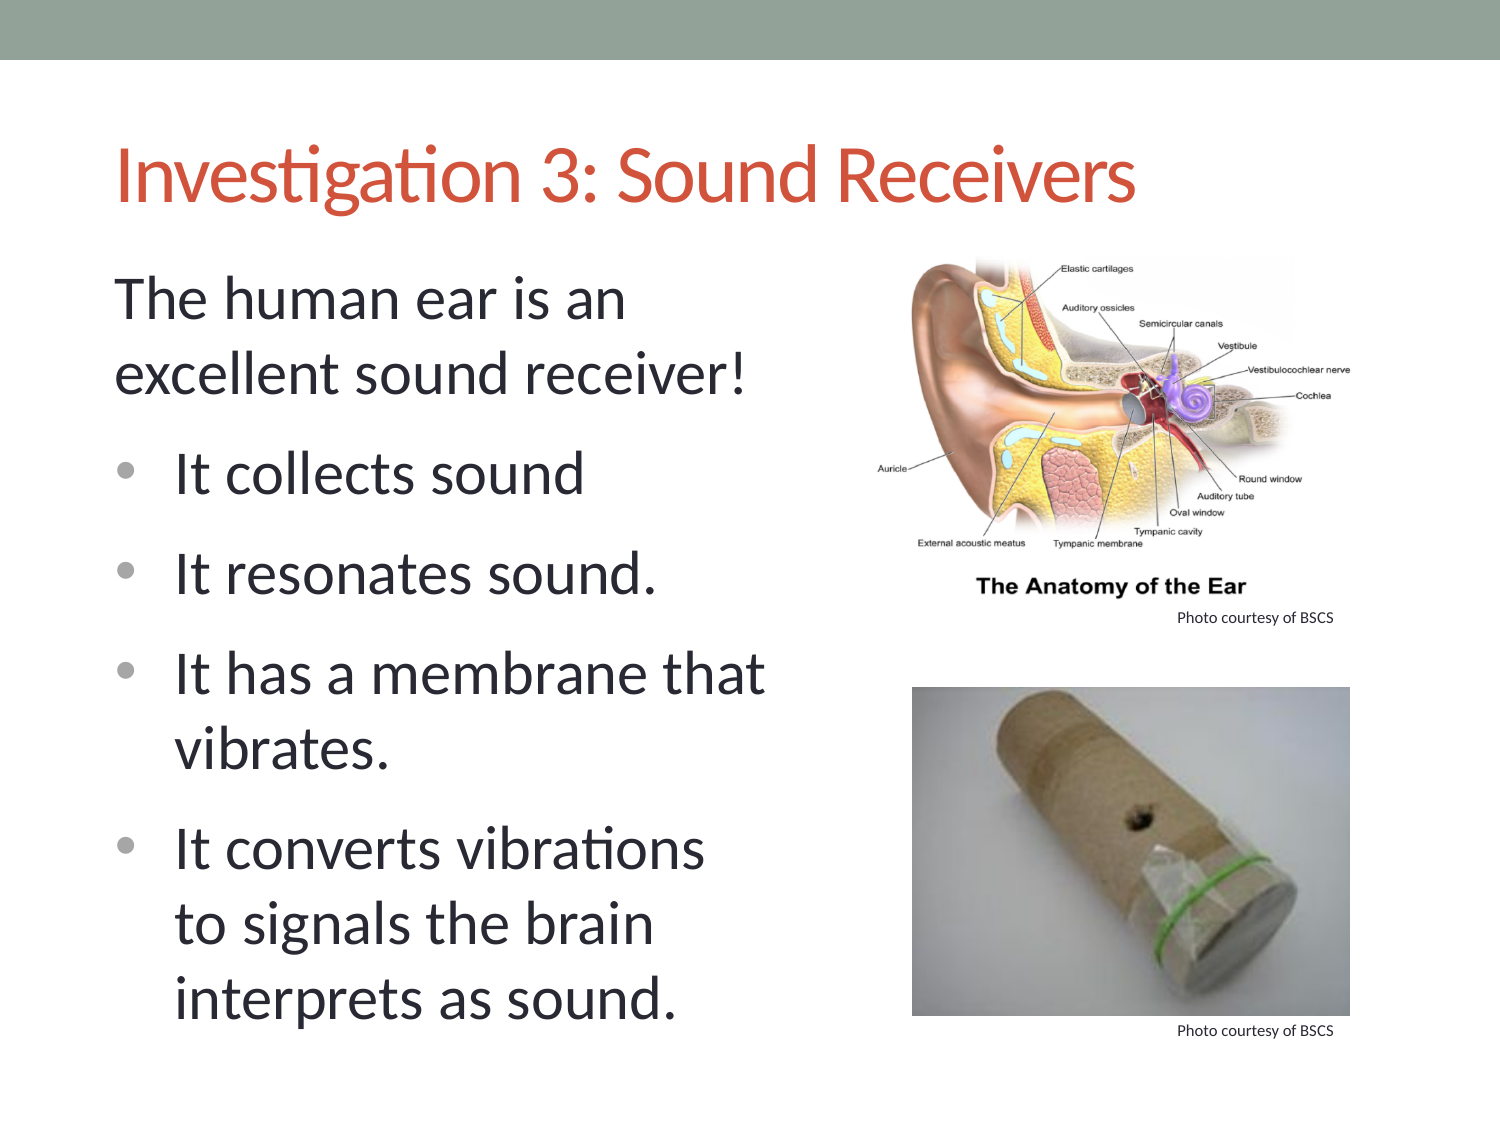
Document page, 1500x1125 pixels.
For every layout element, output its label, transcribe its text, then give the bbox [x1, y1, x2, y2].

text_box Photo courtesy of BSCS [1162, 1012, 1363, 1048]
text_box The human ear is an excellent sound receiver! It collects sound It resonates sound. It has a membrane that vibrates. It converts vibrations to signals the brain interprets as sound. [99, 249, 825, 1040]
picture [912, 687, 1351, 1016]
title Investigation 3: Sound Receivers [99, 87, 1425, 250]
text_box Photo courtesy of BSCS [1162, 612, 1363, 635]
picture [862, 237, 1361, 606]
